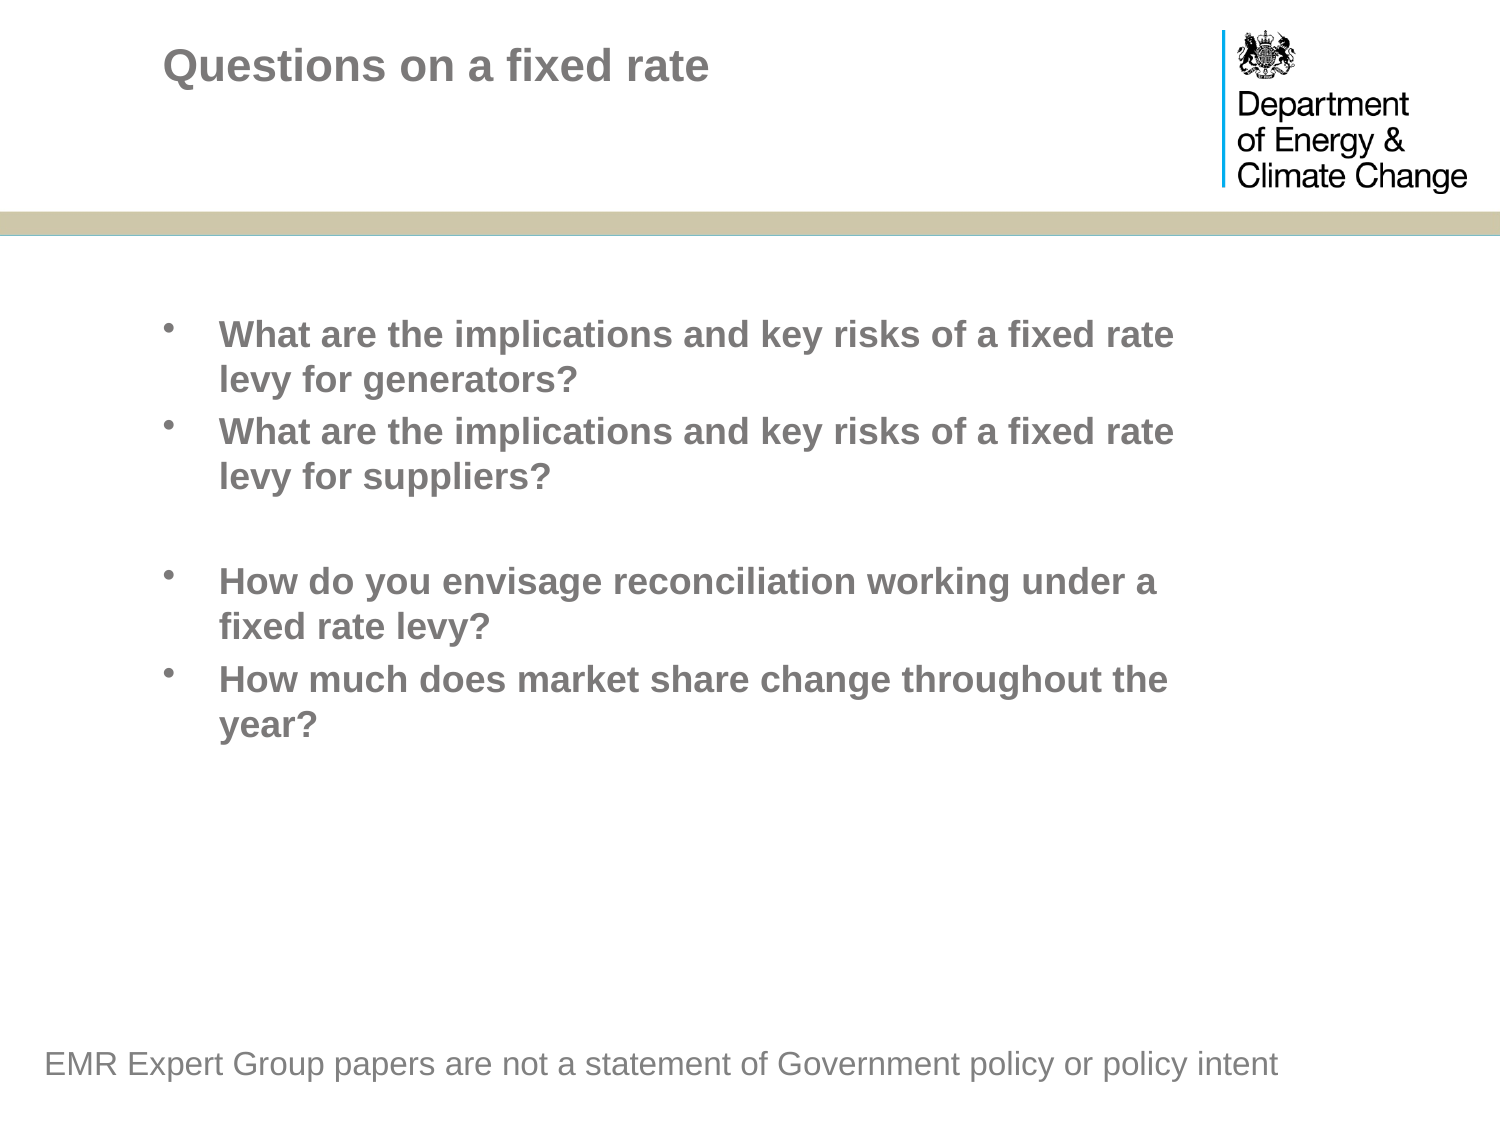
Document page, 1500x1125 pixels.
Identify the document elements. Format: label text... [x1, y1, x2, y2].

picture [0, 208, 1500, 236]
title Questions on a fixed rate [147, 27, 1034, 112]
picture [1222, 30, 1467, 194]
text_box EMR Expert Group papers are not a statement of Government policy or policy intent [29, 1034, 1500, 1090]
list What are the implications and key risks of a fixed rate levy for generators? What are the implications and key risks of a fixed rate levy for suppliers? How do you envisage reconciliation working under a fixed rate levy? How much does market share change throughout the year? [147, 302, 1234, 965]
